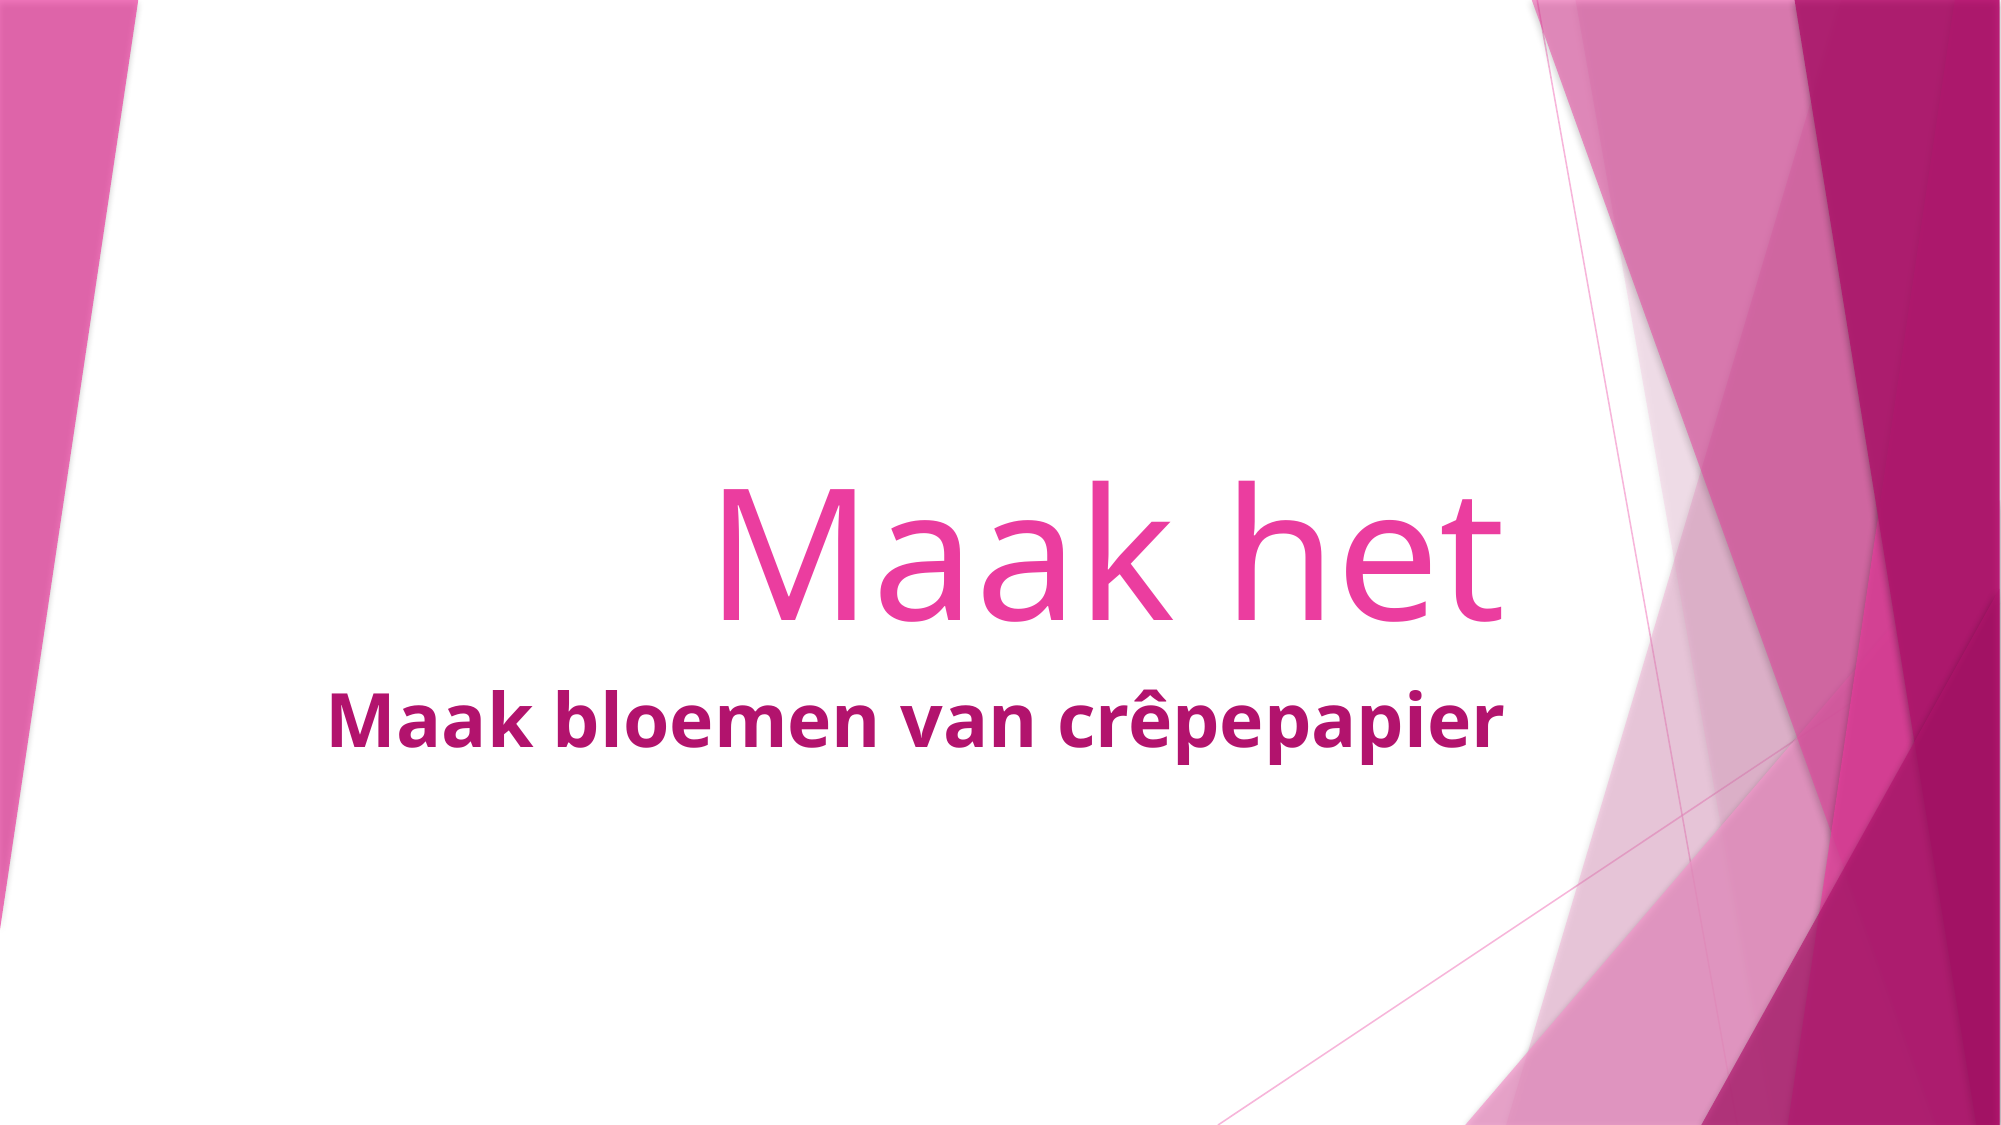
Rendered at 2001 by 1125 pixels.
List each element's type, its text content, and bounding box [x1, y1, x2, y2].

title Maak het [247, 394, 1522, 664]
subtitle Maak bloemen van crêpepapier [247, 664, 1522, 845]
